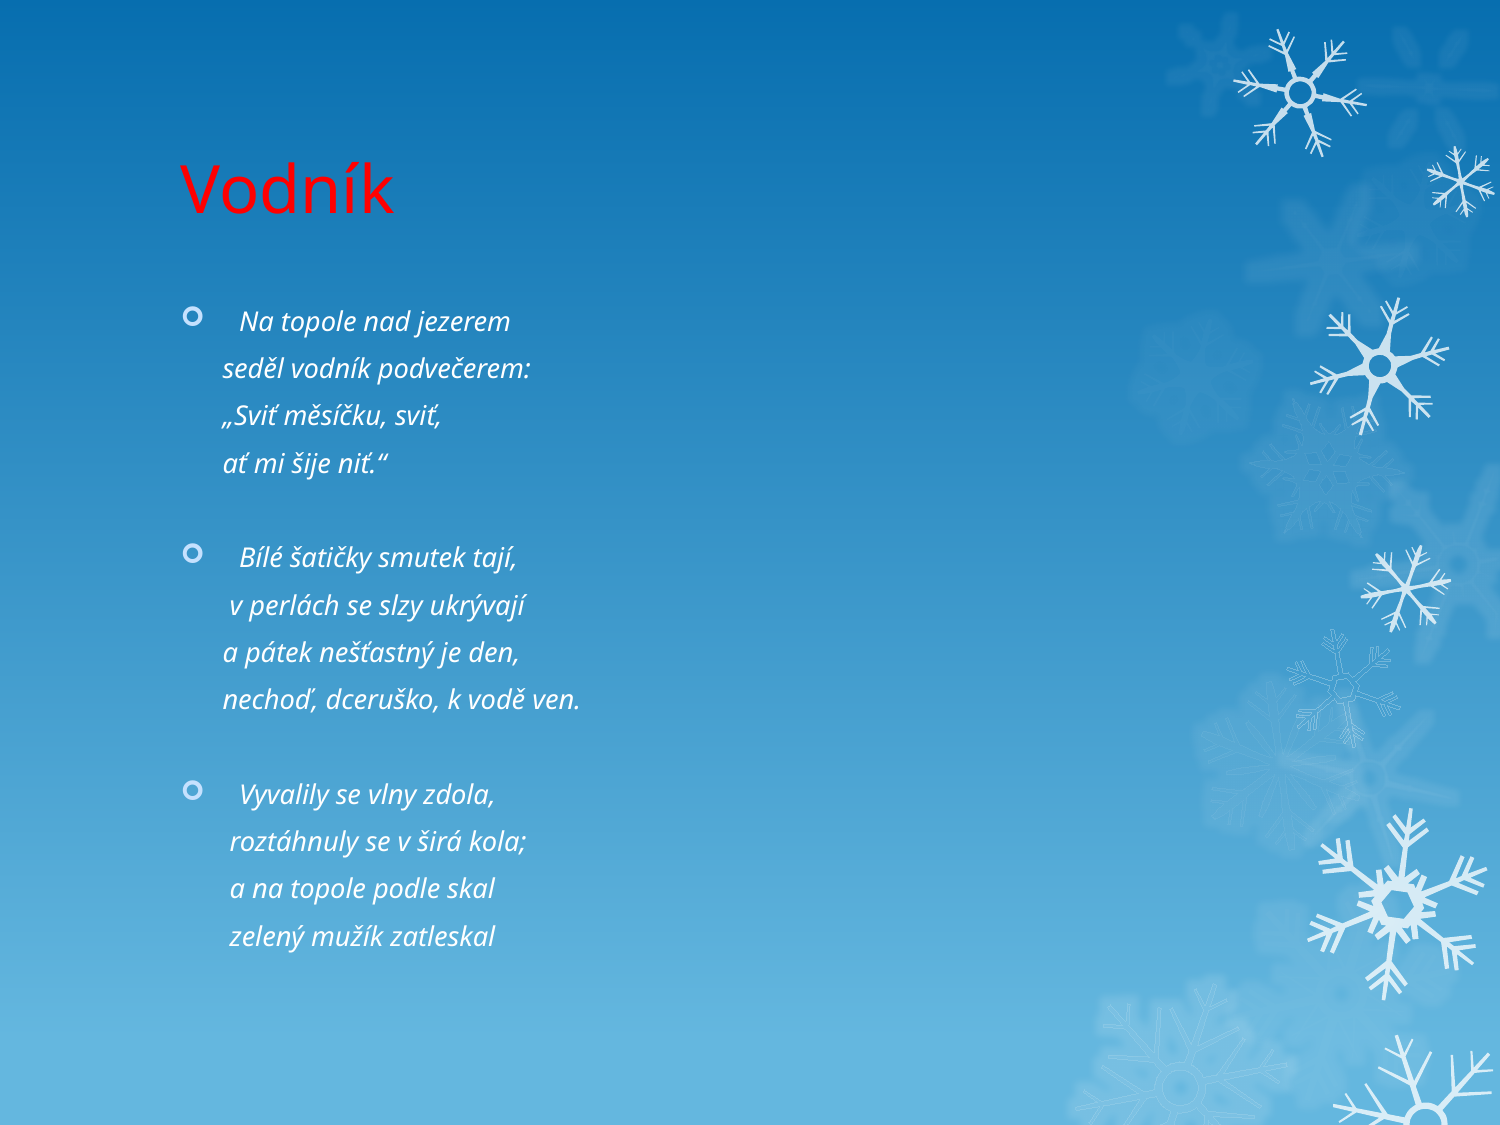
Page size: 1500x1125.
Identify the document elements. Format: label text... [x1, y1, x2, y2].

title Vodník [165, 110, 1335, 263]
list Na topole nad jezerem seděl vodník podvečerem: „Sviť měsíčku, sviť, ať mi šije niť.“ Bílé šatičky smutek tají, v perlách se slzy ukrývají a pátek nešťastný je den, nechoď, dceruško, k vodě ven. Vyvalily se vlny zdola, roztáhnuly se v širá kola; a na topole podle skal zelený mužík zatleskal [165, 296, 1335, 962]
